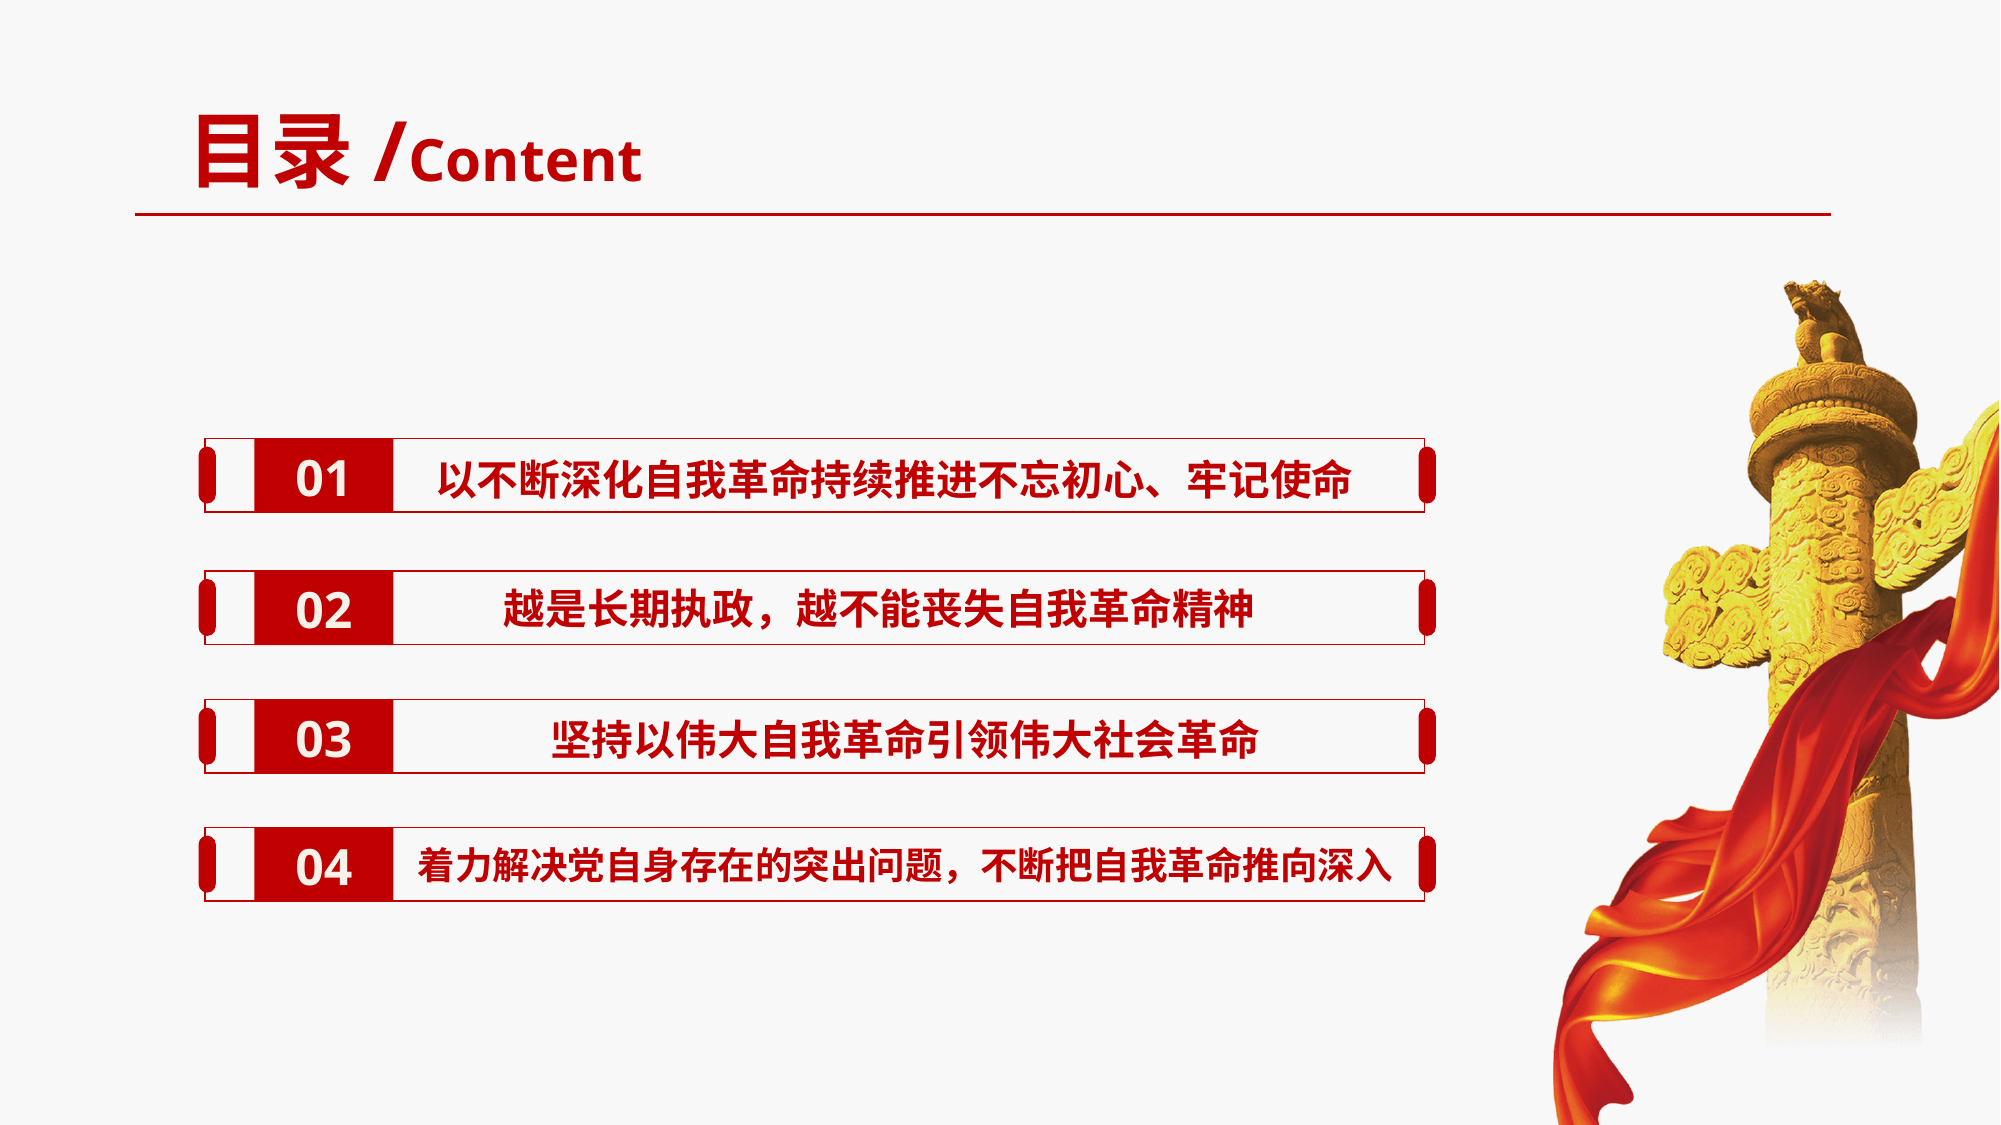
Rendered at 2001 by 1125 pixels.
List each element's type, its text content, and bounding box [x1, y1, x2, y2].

text_box 目录/Content [172, 101, 713, 207]
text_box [198, 699, 1384, 823]
picture [1384, 140, 1999, 1125]
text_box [198, 827, 1384, 941]
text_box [198, 570, 1384, 692]
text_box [198, 438, 1384, 563]
